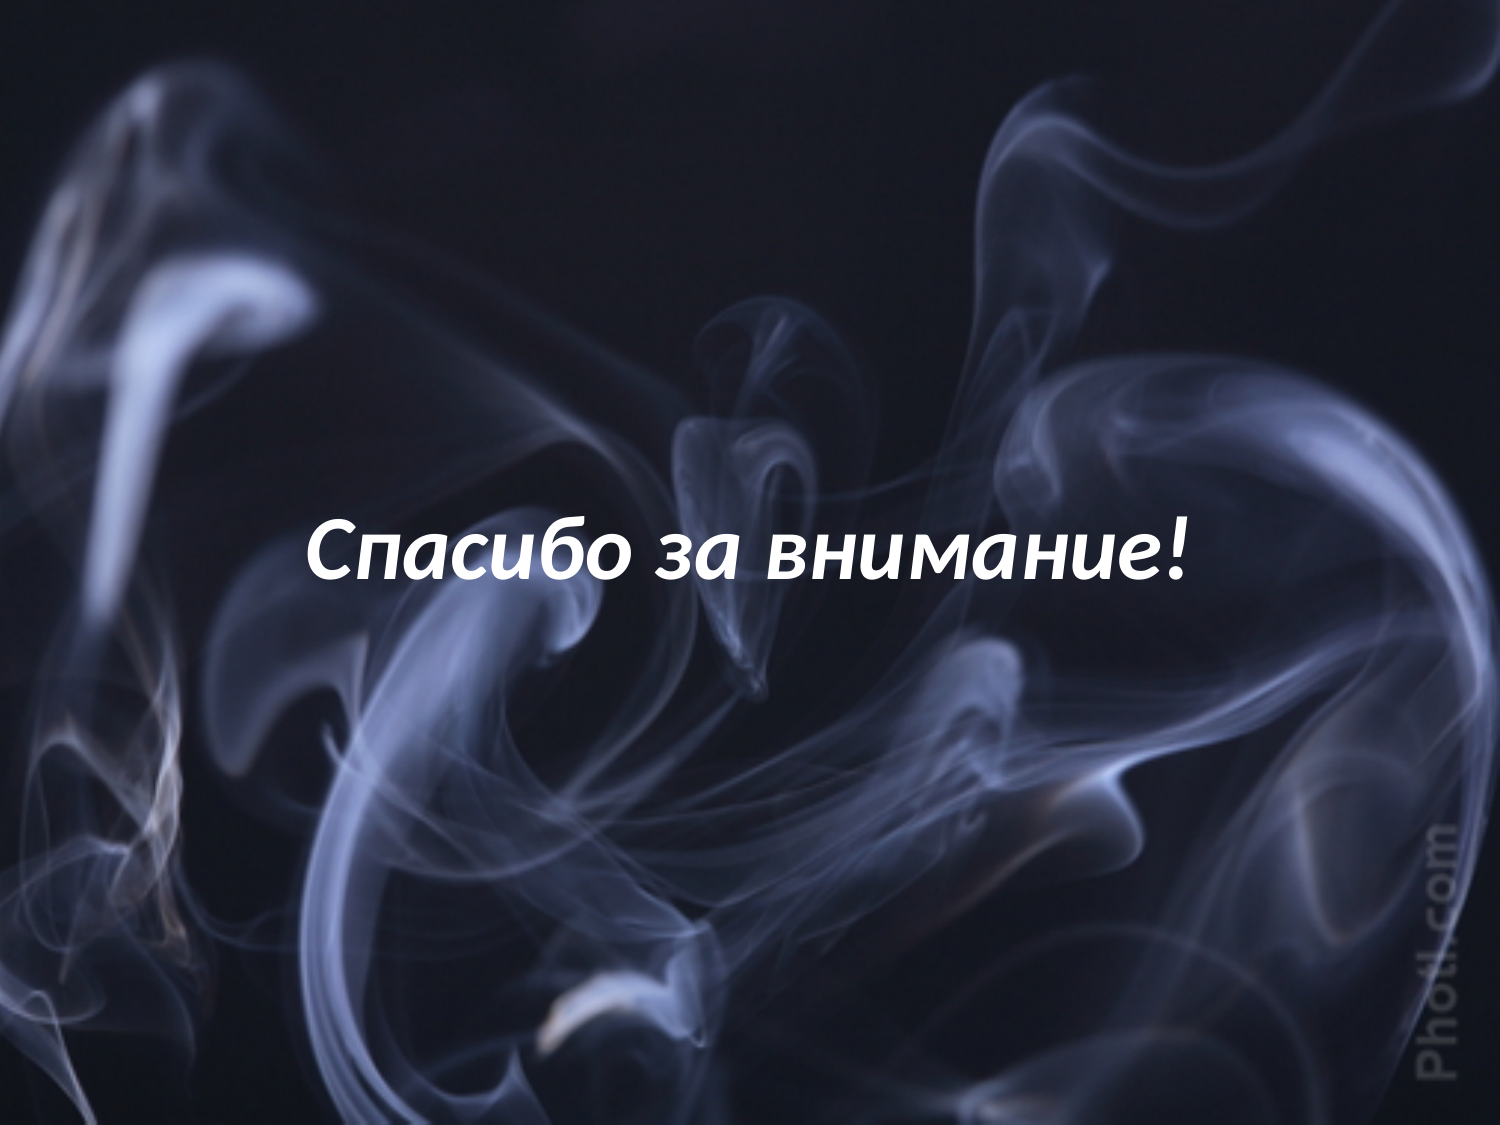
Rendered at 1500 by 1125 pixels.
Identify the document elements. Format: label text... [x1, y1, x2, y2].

picture [0, 0, 1500, 1125]
list Спасибо за внимание! [75, 479, 1425, 1005]
